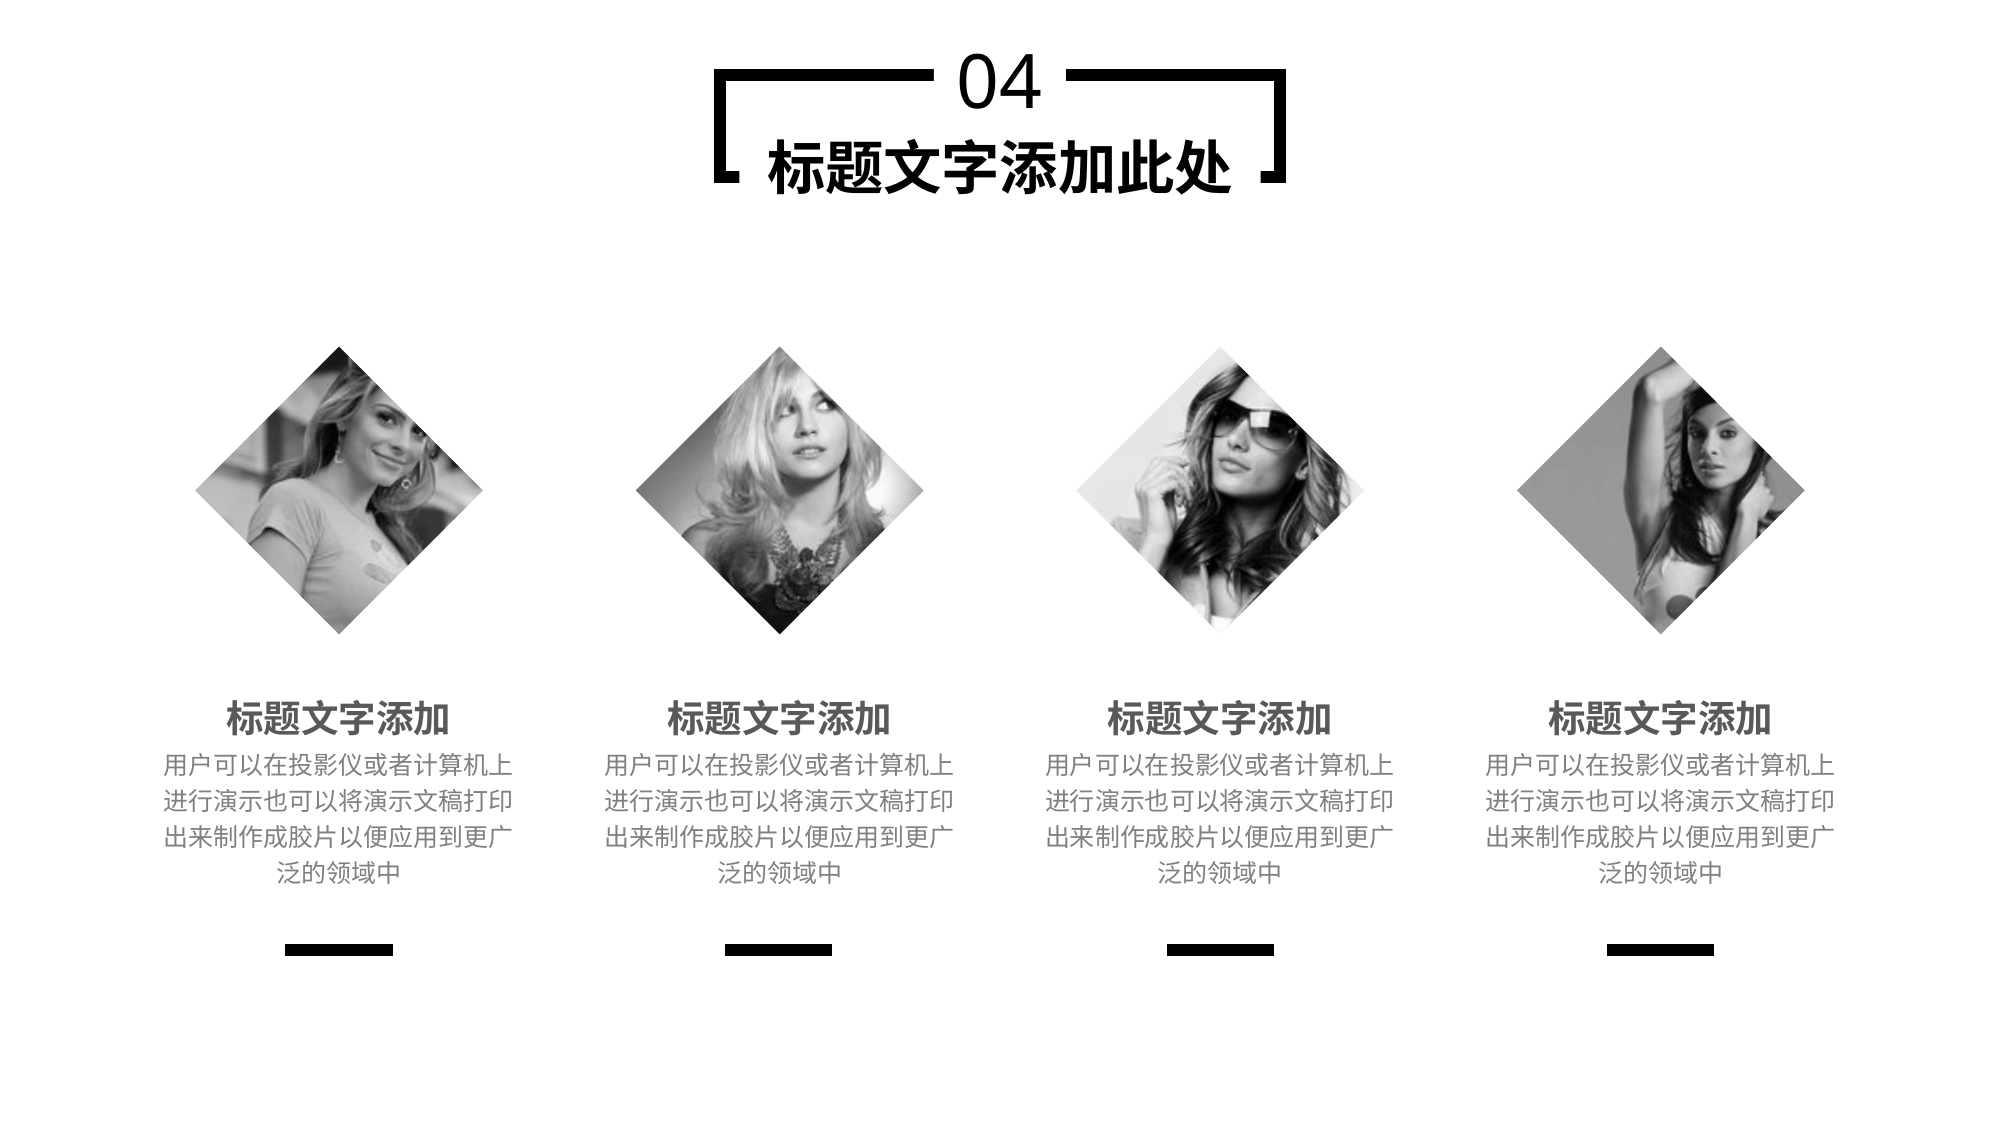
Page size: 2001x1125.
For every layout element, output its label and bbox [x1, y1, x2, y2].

text_box [578, 678, 981, 894]
text_box [137, 678, 541, 894]
text_box [719, 26, 1280, 210]
text_box [1459, 678, 1863, 894]
picture [1076, 346, 1365, 635]
picture [635, 346, 924, 635]
picture [195, 346, 483, 635]
text_box [1018, 678, 1422, 894]
picture [1516, 346, 1805, 635]
